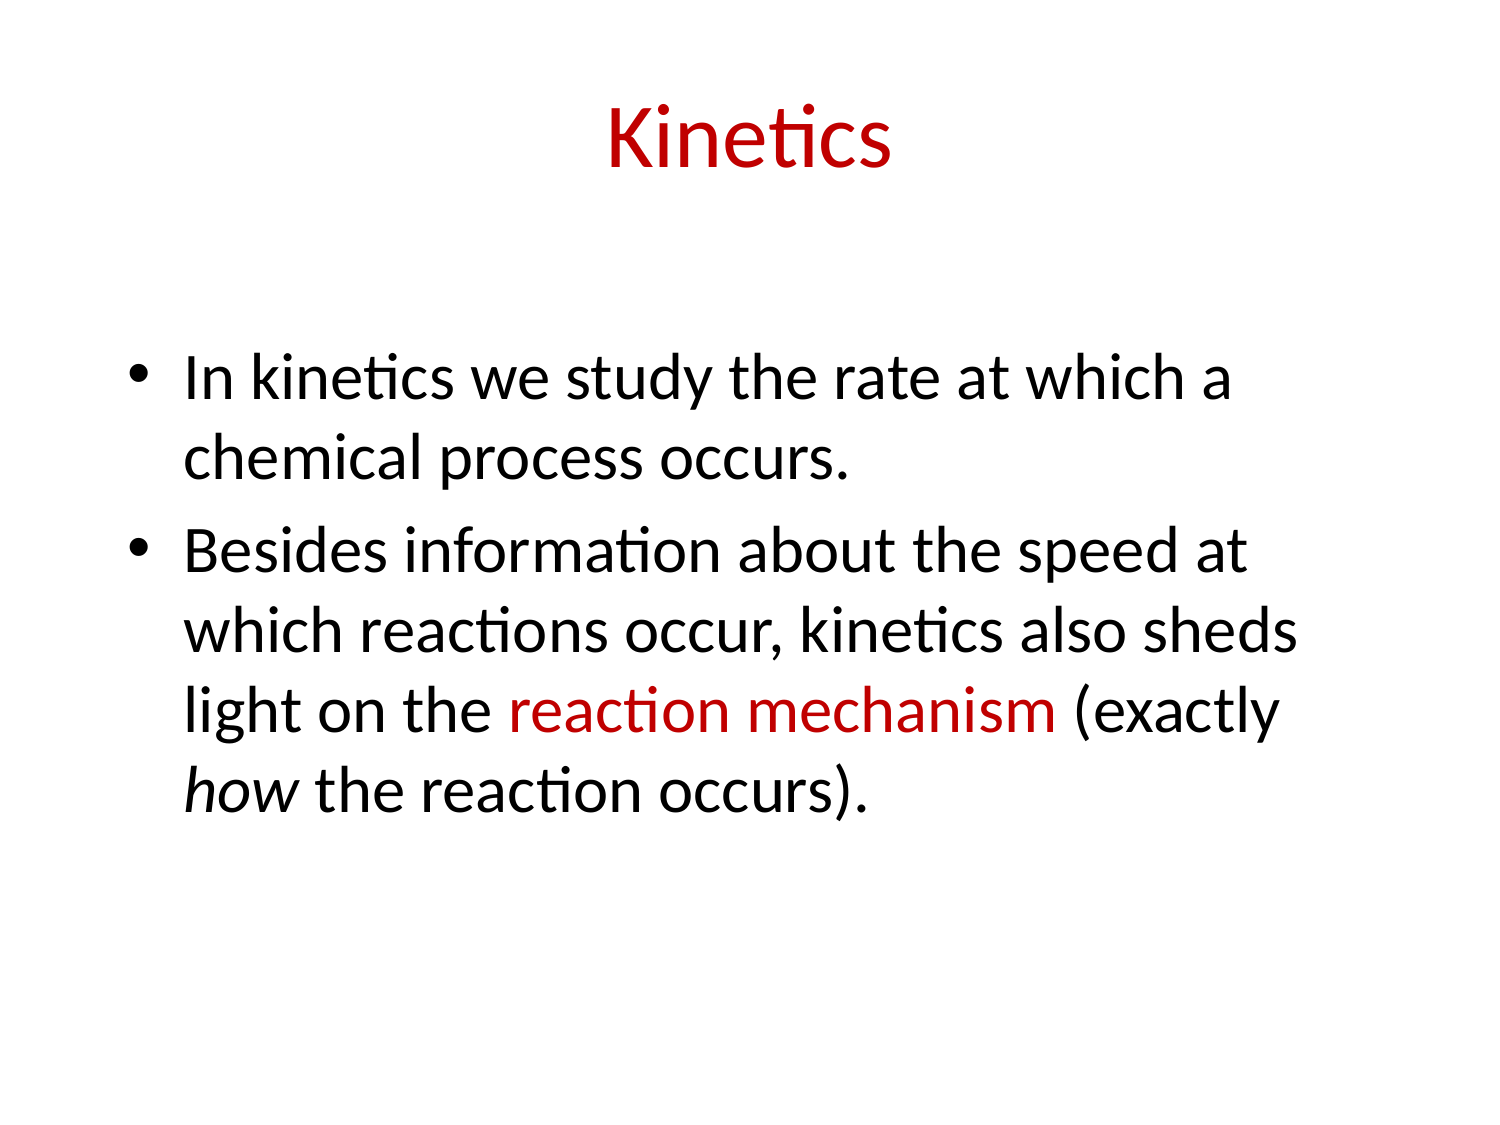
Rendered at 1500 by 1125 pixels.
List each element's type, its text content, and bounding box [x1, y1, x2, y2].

text_box In kinetics we study the rate at which a chemical process occurs. Besides information about the speed at which reactions occur, kinetics also sheds light on the reaction mechanism (exactly how the reaction occurs). [112, 324, 1388, 1000]
title Kinetics [112, 37, 1388, 225]
